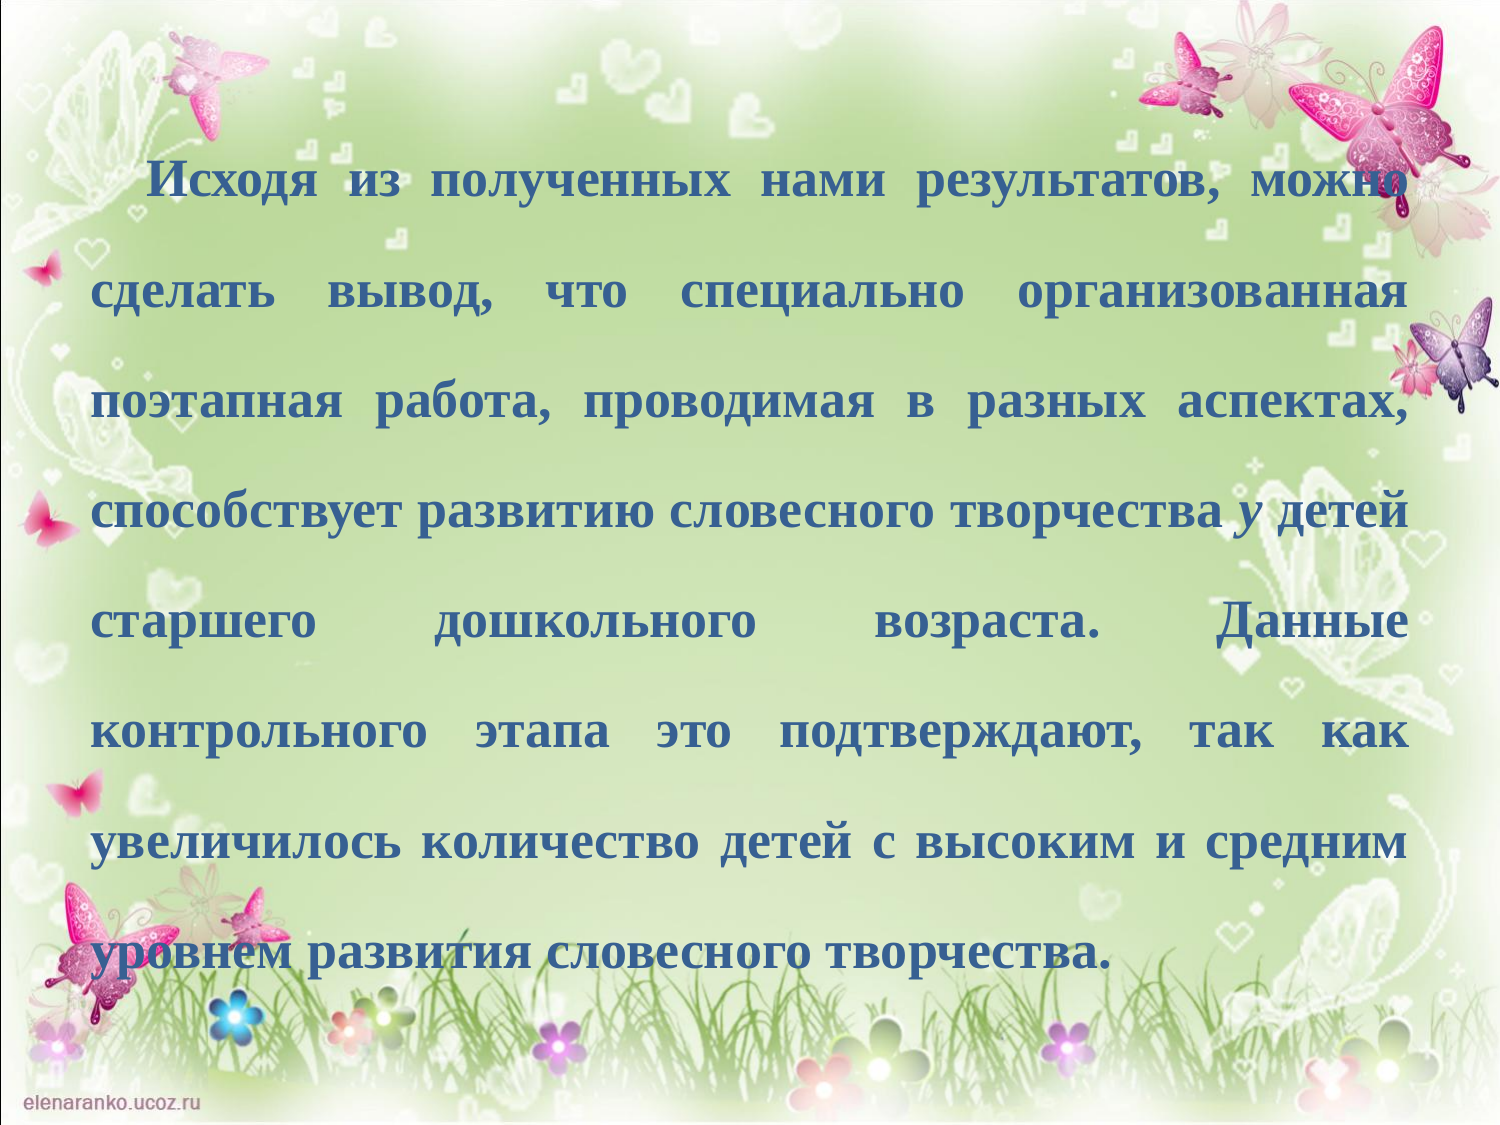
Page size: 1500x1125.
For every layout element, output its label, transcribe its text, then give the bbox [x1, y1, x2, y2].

picture [0, 0, 1500, 1125]
list Исходя из полученных нами результатов, можно сделать вывод, что специально организованная поэтапная работа, проводимая в разных аспектах, способствует развитию словесного творчества у детей старшего дошкольного возраста. Данные контрольного этапа это подтверждают, так как увеличилось количество детей с высоким и средним уровнем развития словесного творчества. [75, 90, 1425, 1005]
